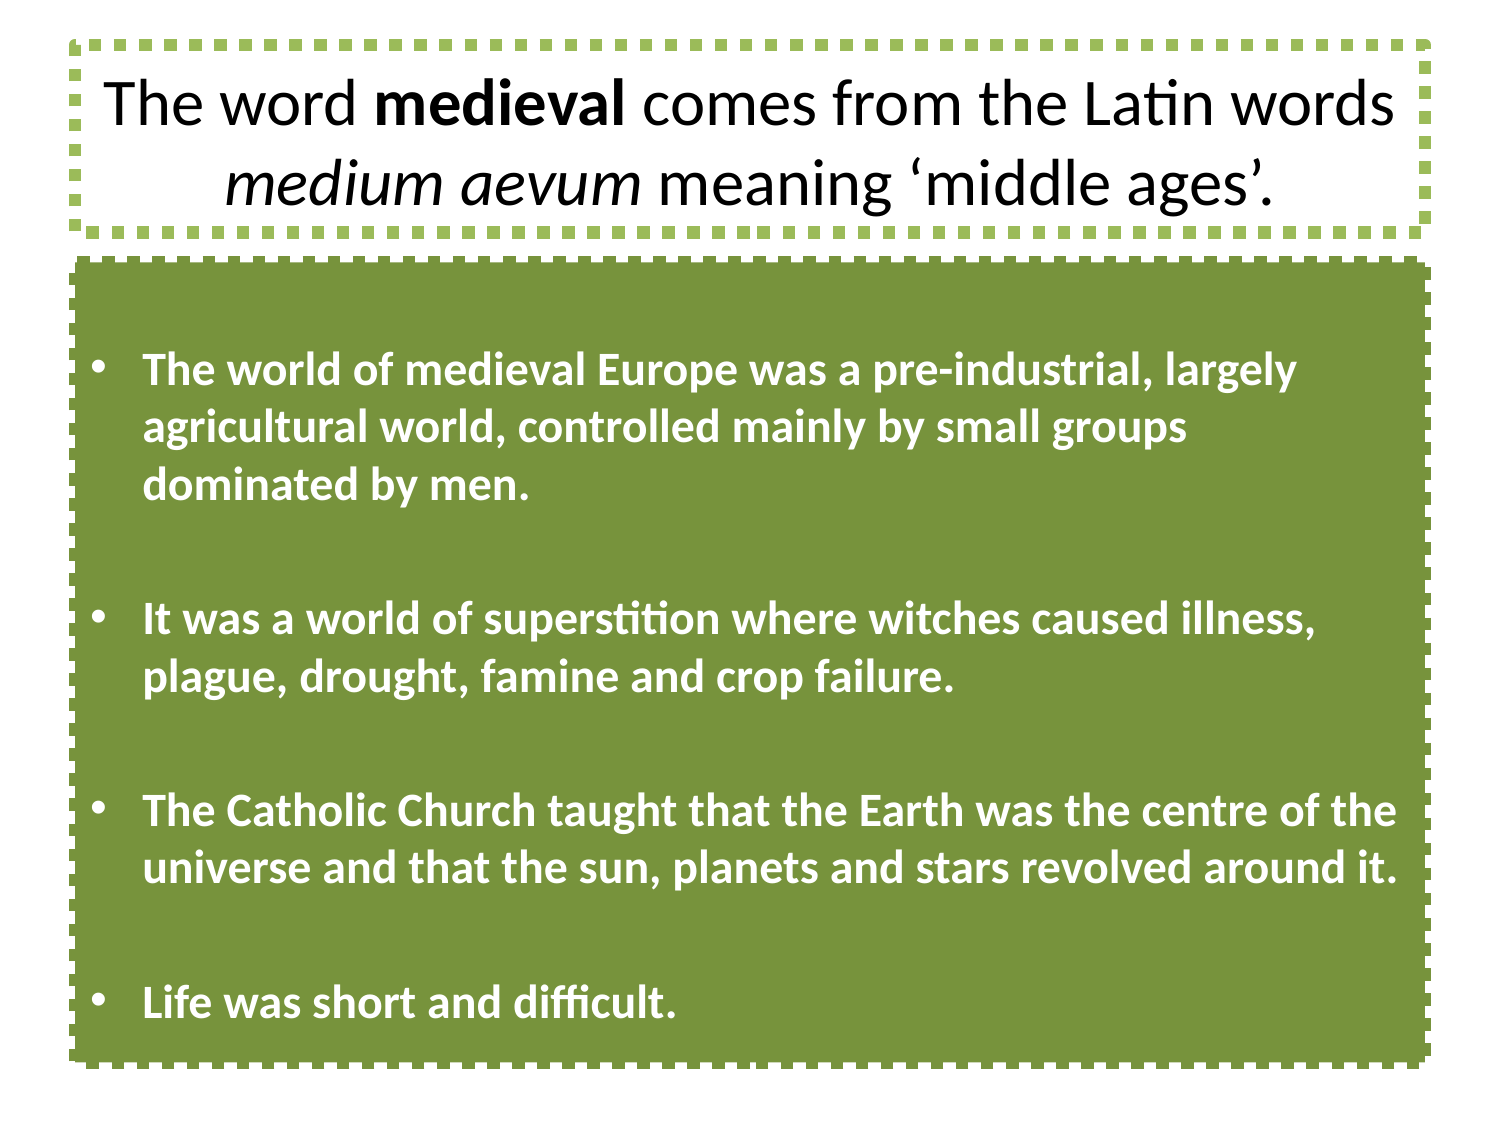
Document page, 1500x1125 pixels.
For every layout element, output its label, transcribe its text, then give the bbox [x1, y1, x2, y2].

list The world of medieval Europe was a pre-industrial, largely agricultural world, controlled mainly by small groups dominated by men. It was a world of superstition where witches caused illness, plague, drought, famine and crop failure. The Catholic Church taught that the Earth was the centre of the universe and that the sun, planets and stars revolved around it. Life was short and difficult. [73, 260, 1427, 1065]
title The word medieval comes from the Latin words medium aevum meaning ‘middle ages’. [73, 43, 1427, 235]
